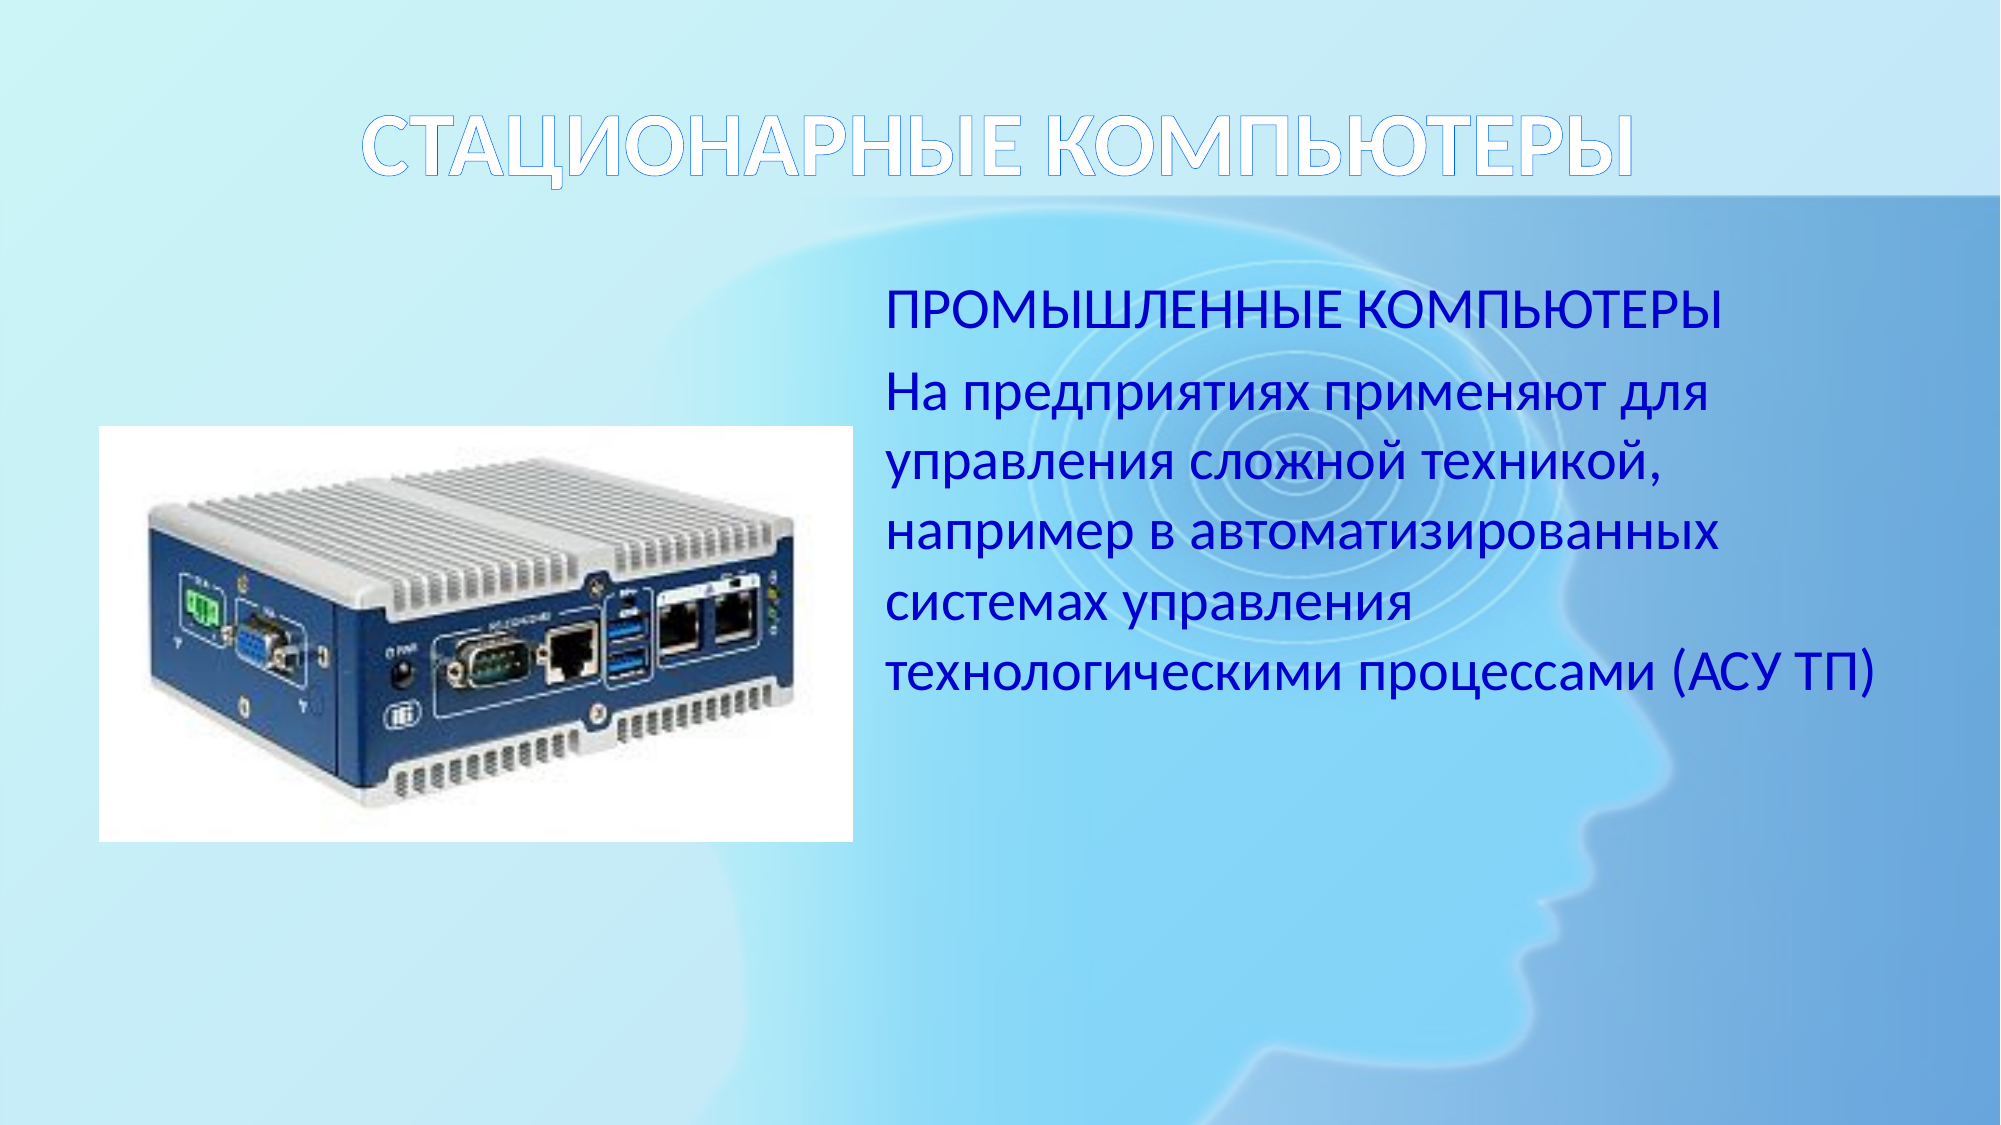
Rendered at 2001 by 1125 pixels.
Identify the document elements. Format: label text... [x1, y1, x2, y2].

picture [0, 0, 2000, 1125]
title СТАЦИОНАРНЫЕ КОМПЬЮТЕРЫ [99, 45, 1900, 233]
list ПРОМЫШЛЕННЫЕ КОМПЬЮТЕРЫ На предприятиях применяют для управления сложной техникой, например в автоматизированных системах управления технологическими процессами (АСУ ТП) [870, 262, 1900, 1005]
